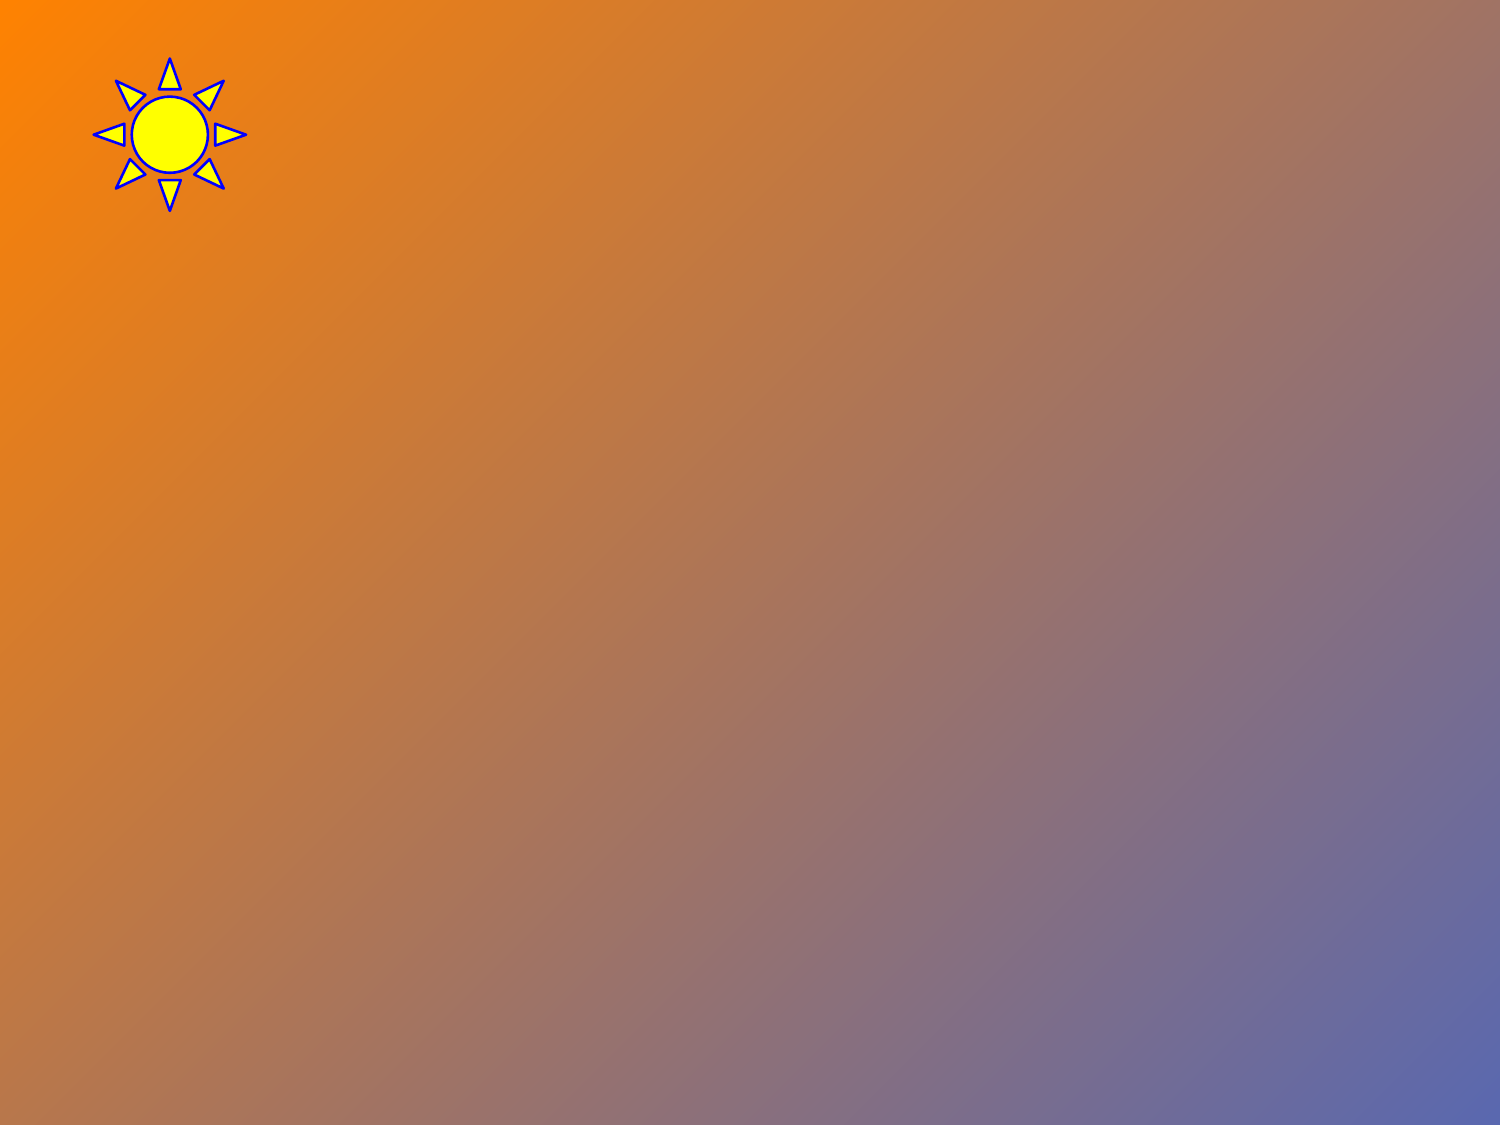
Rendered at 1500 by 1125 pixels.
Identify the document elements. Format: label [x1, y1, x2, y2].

text_box [114, 79, 147, 112]
text_box [192, 79, 225, 112]
text_box [92, 122, 126, 147]
text_box [157, 57, 182, 91]
text_box [114, 157, 147, 190]
text_box [130, 95, 210, 175]
text_box [192, 157, 225, 190]
text_box [213, 122, 248, 147]
text_box [157, 178, 182, 213]
